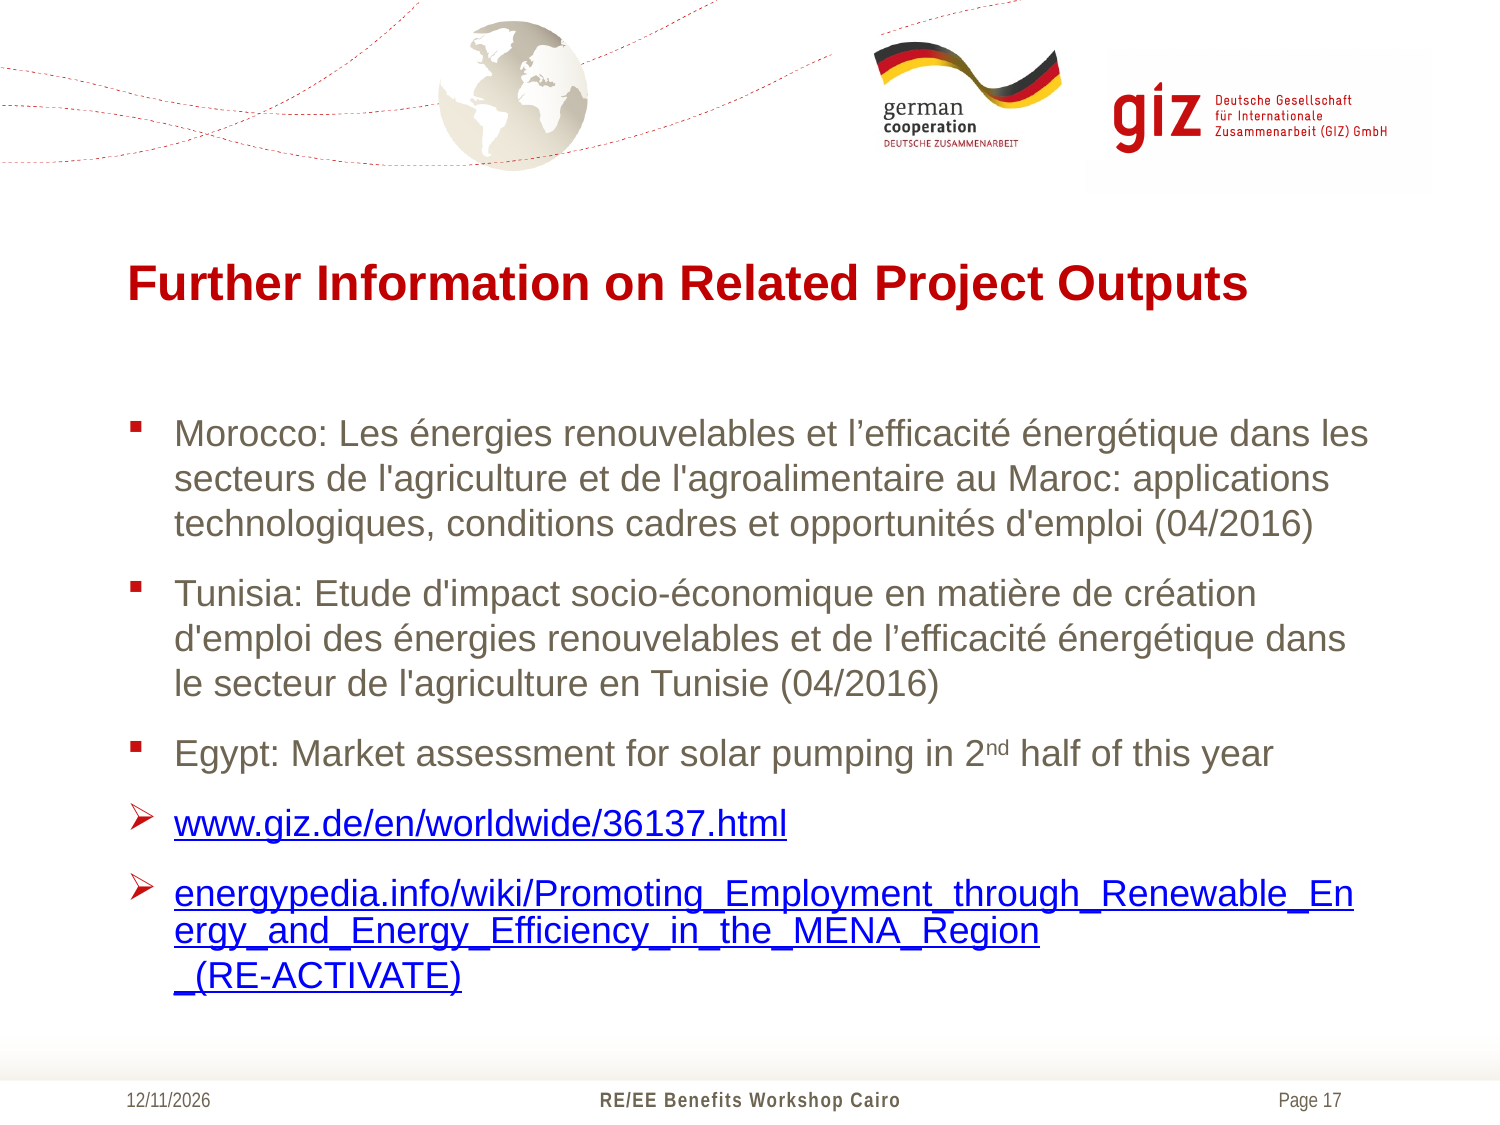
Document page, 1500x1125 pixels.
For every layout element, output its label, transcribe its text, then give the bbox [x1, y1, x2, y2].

list Morocco: Les énergies renouvelables et l’efficacité énergétique dans les secteurs de l'agriculture et de l'agroalimentaire au Maroc: applications technologiques, conditions cadres et opportunités d'emploi (04/2016) Tunisia: Etude d'impact socio-économique en matière de création d'emploi des énergies renouvelables et de l’efficacité énergétique dans le secteur de l'agriculture en Tunisie (04/2016) Egypt: Market assessment for solar pumping in 2nd half of this year www.giz.de/en/worldwide/36137.html energypedia.info/wiki/Promoting_Employment_through_Renewable_Energy_and_Energy_Efficiency_in_the_MENA_Region_(RE-ACTIVATE) [111, 401, 1389, 1028]
picture [0, 959, 1500, 1081]
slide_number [111, 1079, 325, 1121]
title Further Information on Related Project Outputs [111, 243, 1389, 345]
picture [0, 0, 1500, 194]
footer RE/EE Benefits Workshop Cairo [469, 1079, 1031, 1121]
